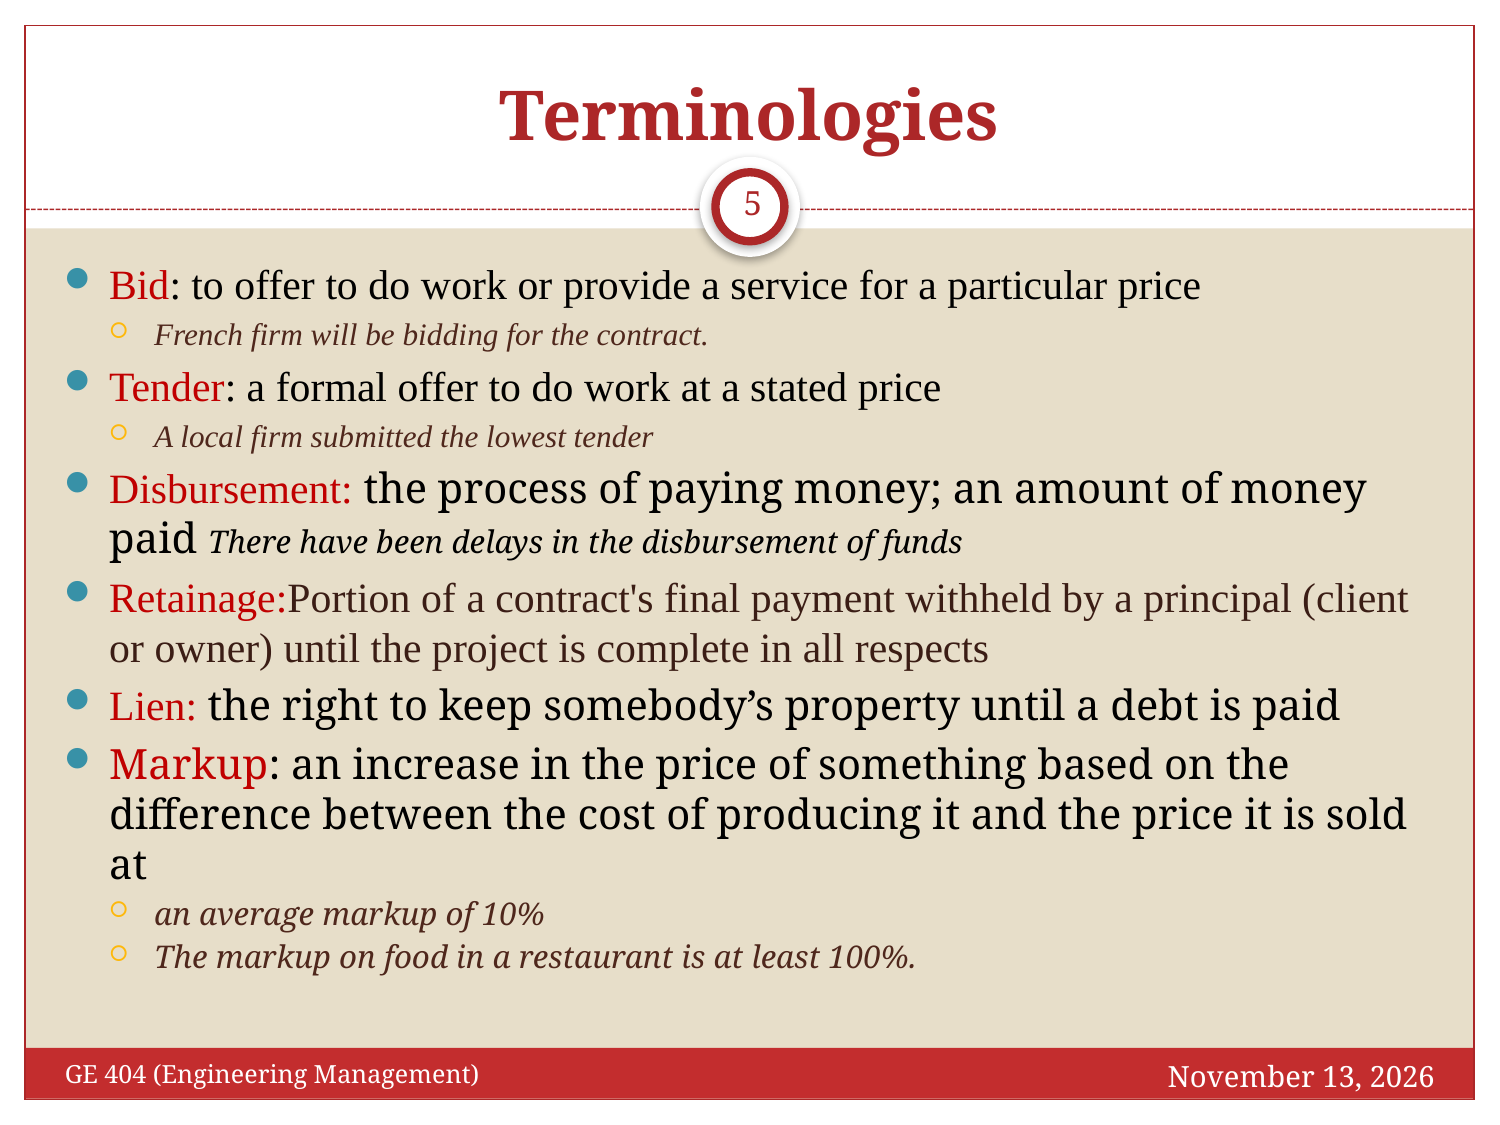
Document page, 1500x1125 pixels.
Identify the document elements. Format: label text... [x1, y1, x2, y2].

footer GE 404 (Engineering Management) [50, 1051, 638, 1112]
title Terminologies [49, 37, 1450, 162]
list Bid: to offer to do work or provide a service for a particular price French firm will be bidding for the contract. Tender: a formal offer to do work at a stated price A local firm submitted the lowest tender Disbursement: the process of paying money; an amount of money paid There have been delays in the disbursement of funds Retainage:Portion of a contract's final payment withheld by a principal (client or owner) until the project is complete in all respects Lien: the right to keep somebody’s property until a debt is paid Markup: an increase in the price of something based on the difference between the cost of producing it and the price it is sold at an average markup of 10% The markup on food in a restaurant is at least 100%. [49, 250, 1445, 1001]
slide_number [950, 1050, 1450, 1111]
slide_number 5 [715, 168, 791, 241]
